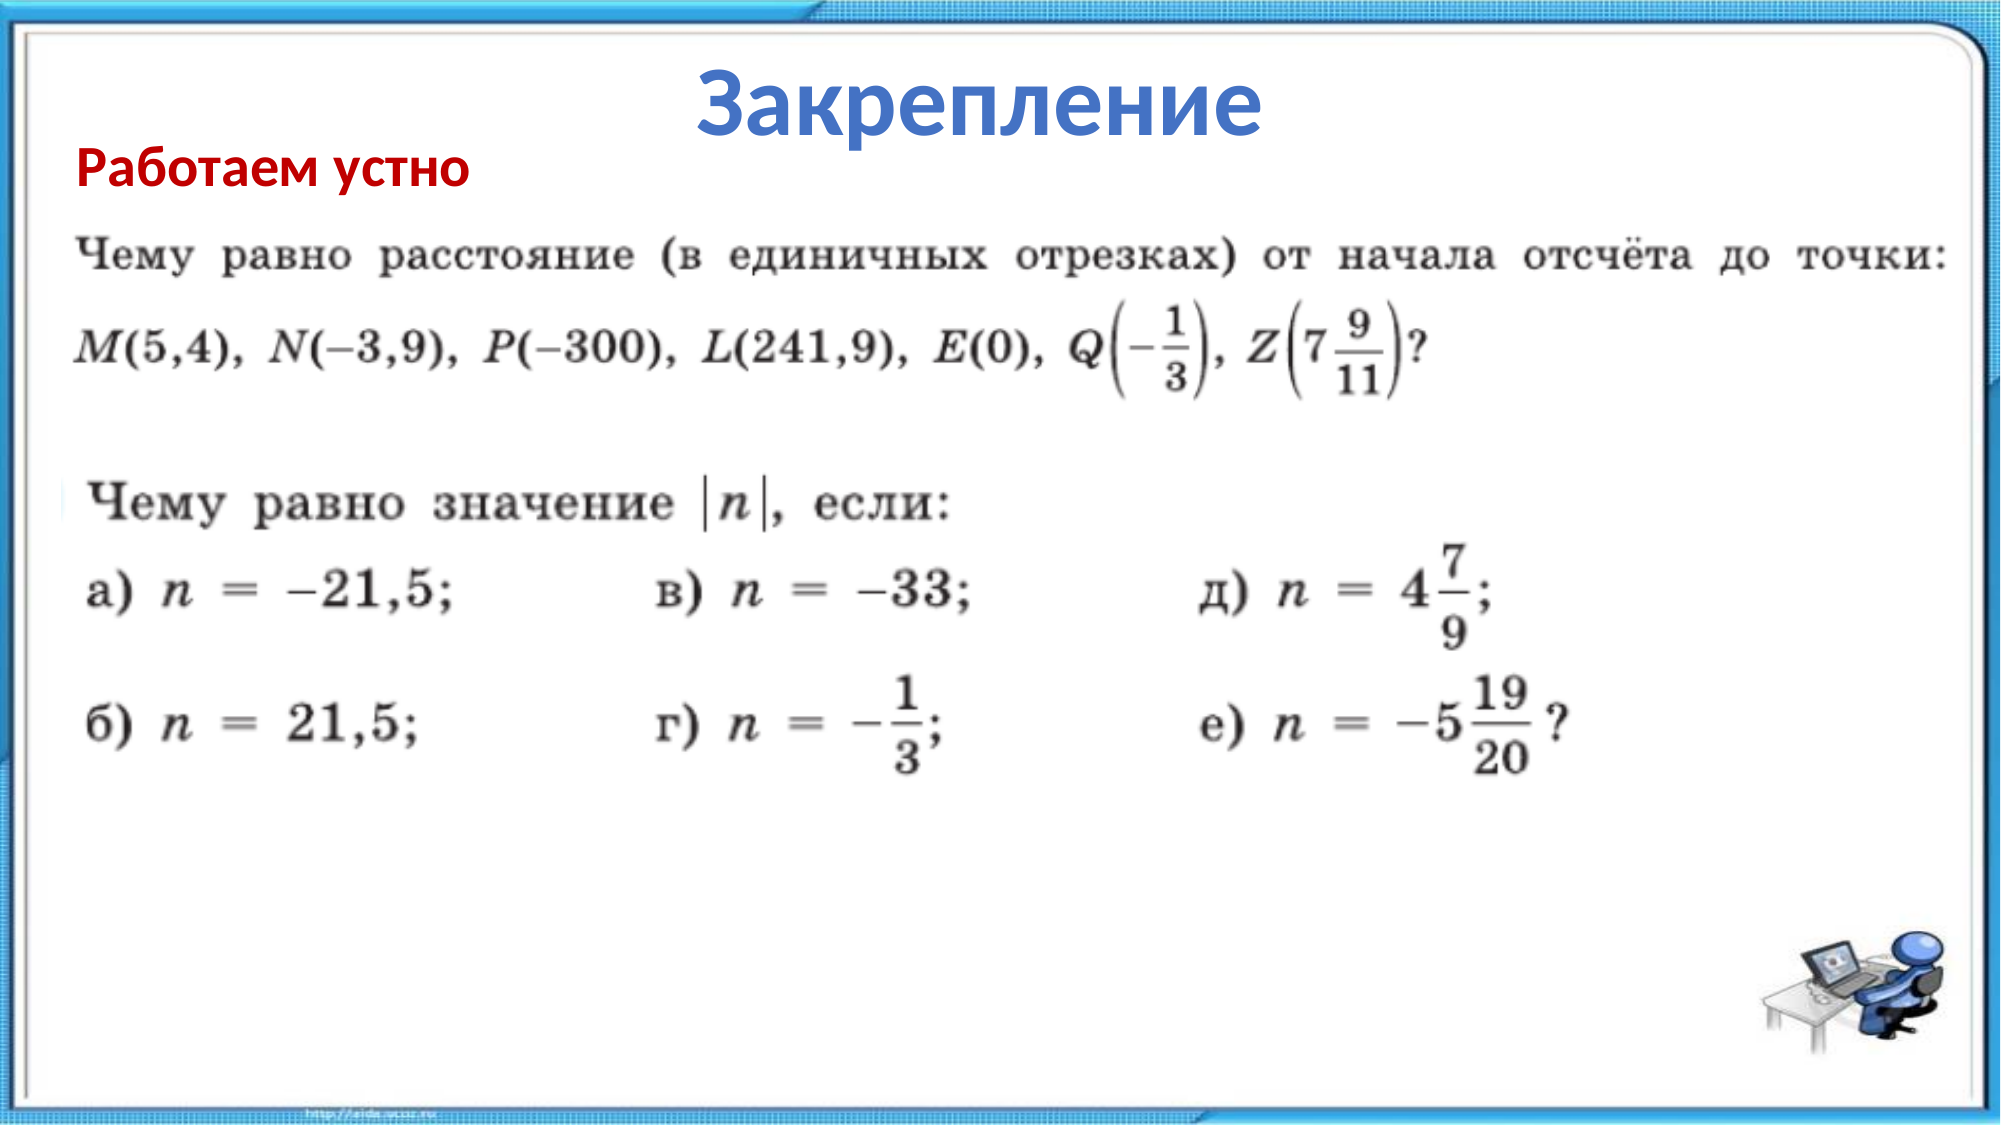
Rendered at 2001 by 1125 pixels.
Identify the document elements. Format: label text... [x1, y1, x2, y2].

text_box Закрепление [50, 27, 1911, 163]
picture [0, 0, 2001, 1125]
text_box Работаем устно [61, 121, 641, 206]
